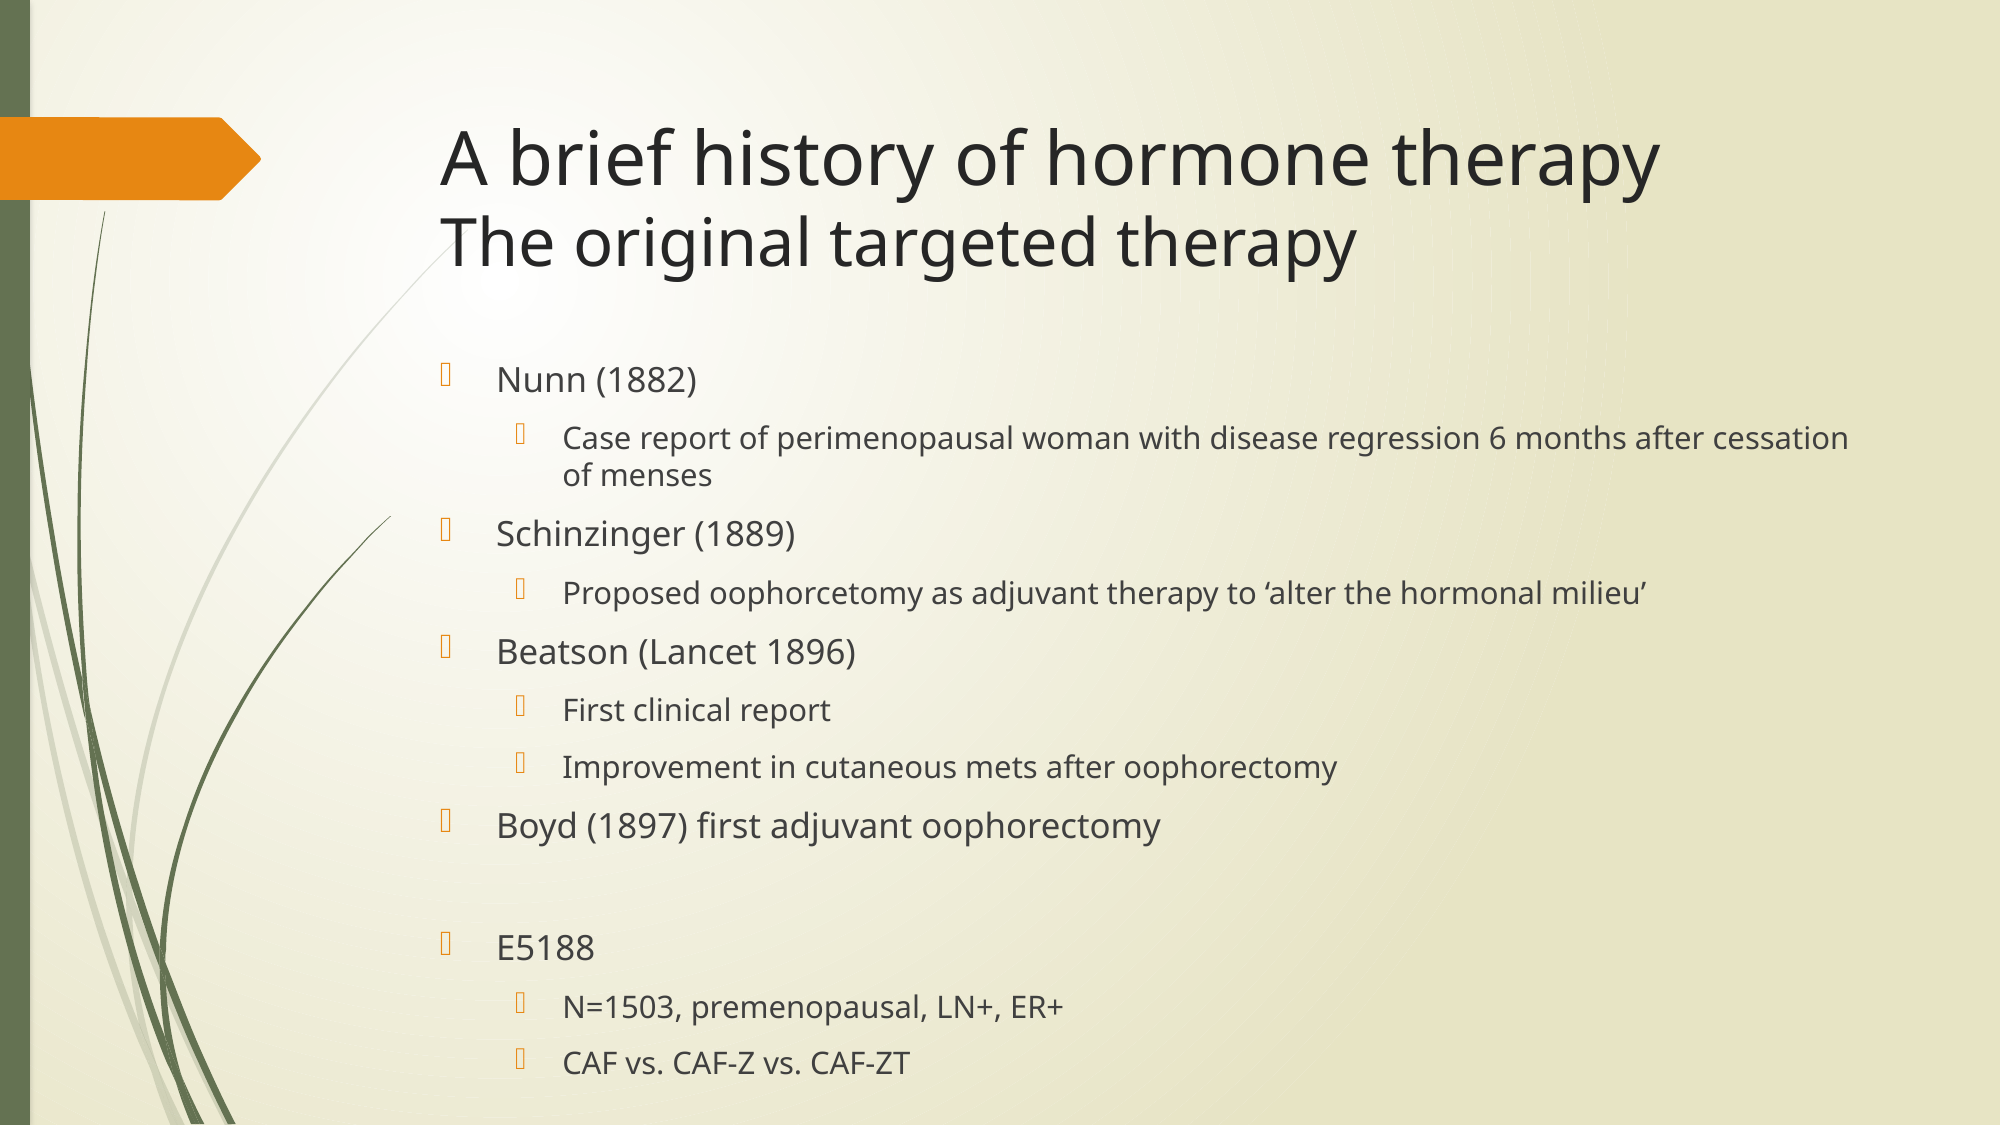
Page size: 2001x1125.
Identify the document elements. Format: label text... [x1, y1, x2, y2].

title A brief history of hormone therapy The original targeted therapy [425, 102, 1888, 313]
list Nunn (1882) Case report of perimenopausal woman with disease regression 6 months after cessation of menses Schinzinger (1889) Proposed oophorcetomy as adjuvant therapy to ‘alter the hormonal milieu’ Beatson (Lancet 1896) First clinical report Improvement in cutaneous mets after oophorectomy Boyd (1897) first adjuvant oophorectomy E5188 N=1503, premenopausal, LN+, ER+ CAF vs. CAF-Z vs. CAF-ZT [424, 350, 1888, 1089]
